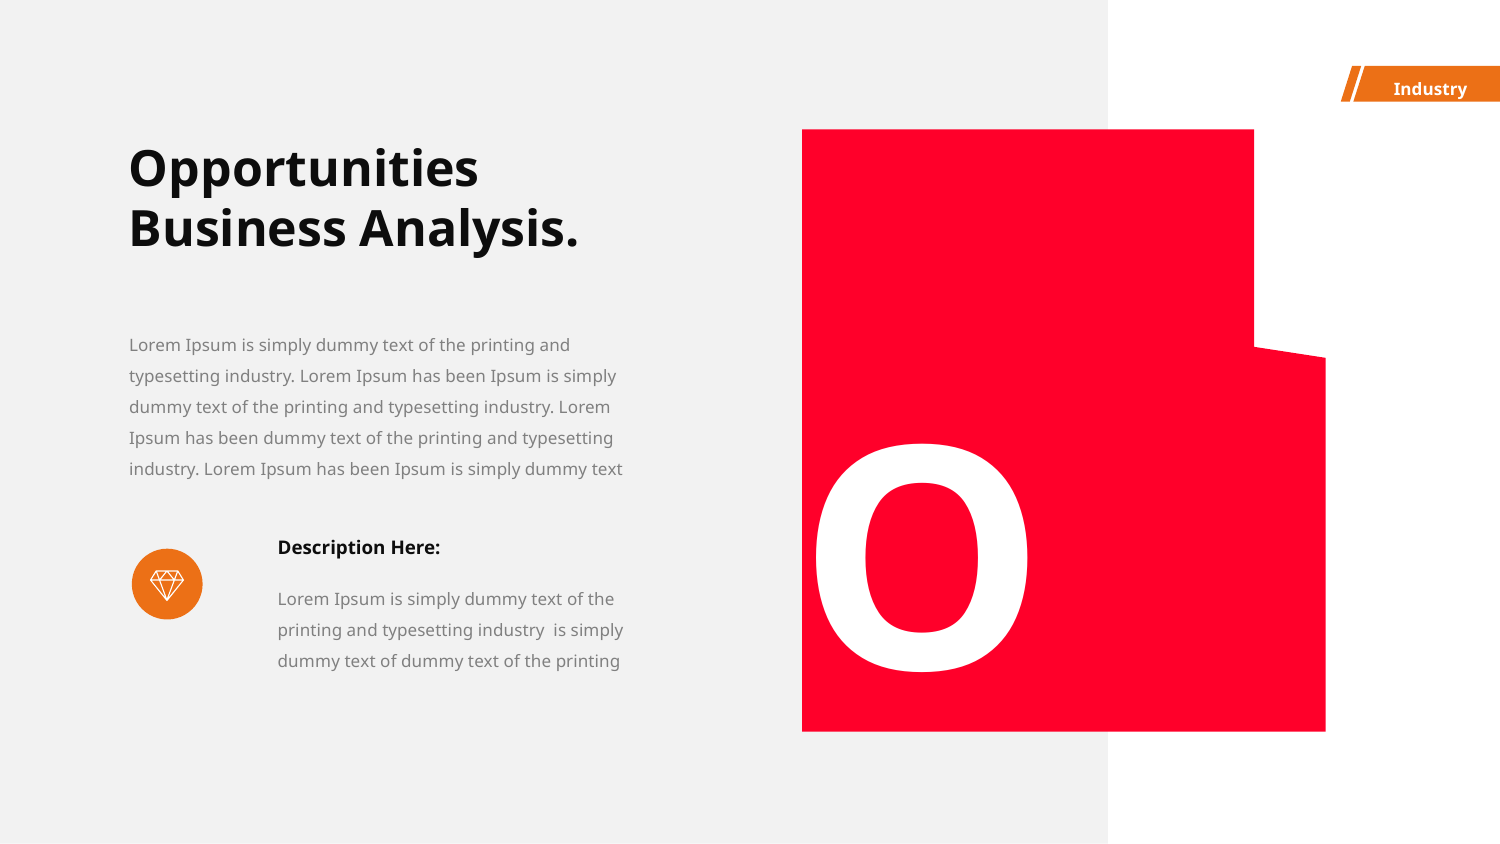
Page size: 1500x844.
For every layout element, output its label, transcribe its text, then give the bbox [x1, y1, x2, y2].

text_box O [783, 350, 1272, 739]
text_box Lorem Ipsum is simply dummy text of the printing and typesetting industry. Lorem Ipsum has been Ipsum is simply dummy text of the printing and typesetting industry. Lorem Ipsum has been dummy text of the printing and typesetting industry. Lorem Ipsum has been Ipsum is simply dummy text [114, 316, 670, 486]
text_box Lorem Ipsum is simply dummy text of the printing and typesetting industry is simply dummy text of dummy text of the printing [262, 570, 698, 678]
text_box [131, 548, 203, 620]
text_box Opportunities Business Analysis. [114, 129, 603, 264]
picture [802, 129, 1326, 732]
text_box Description Here: [262, 528, 628, 566]
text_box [1340, 65, 1500, 107]
